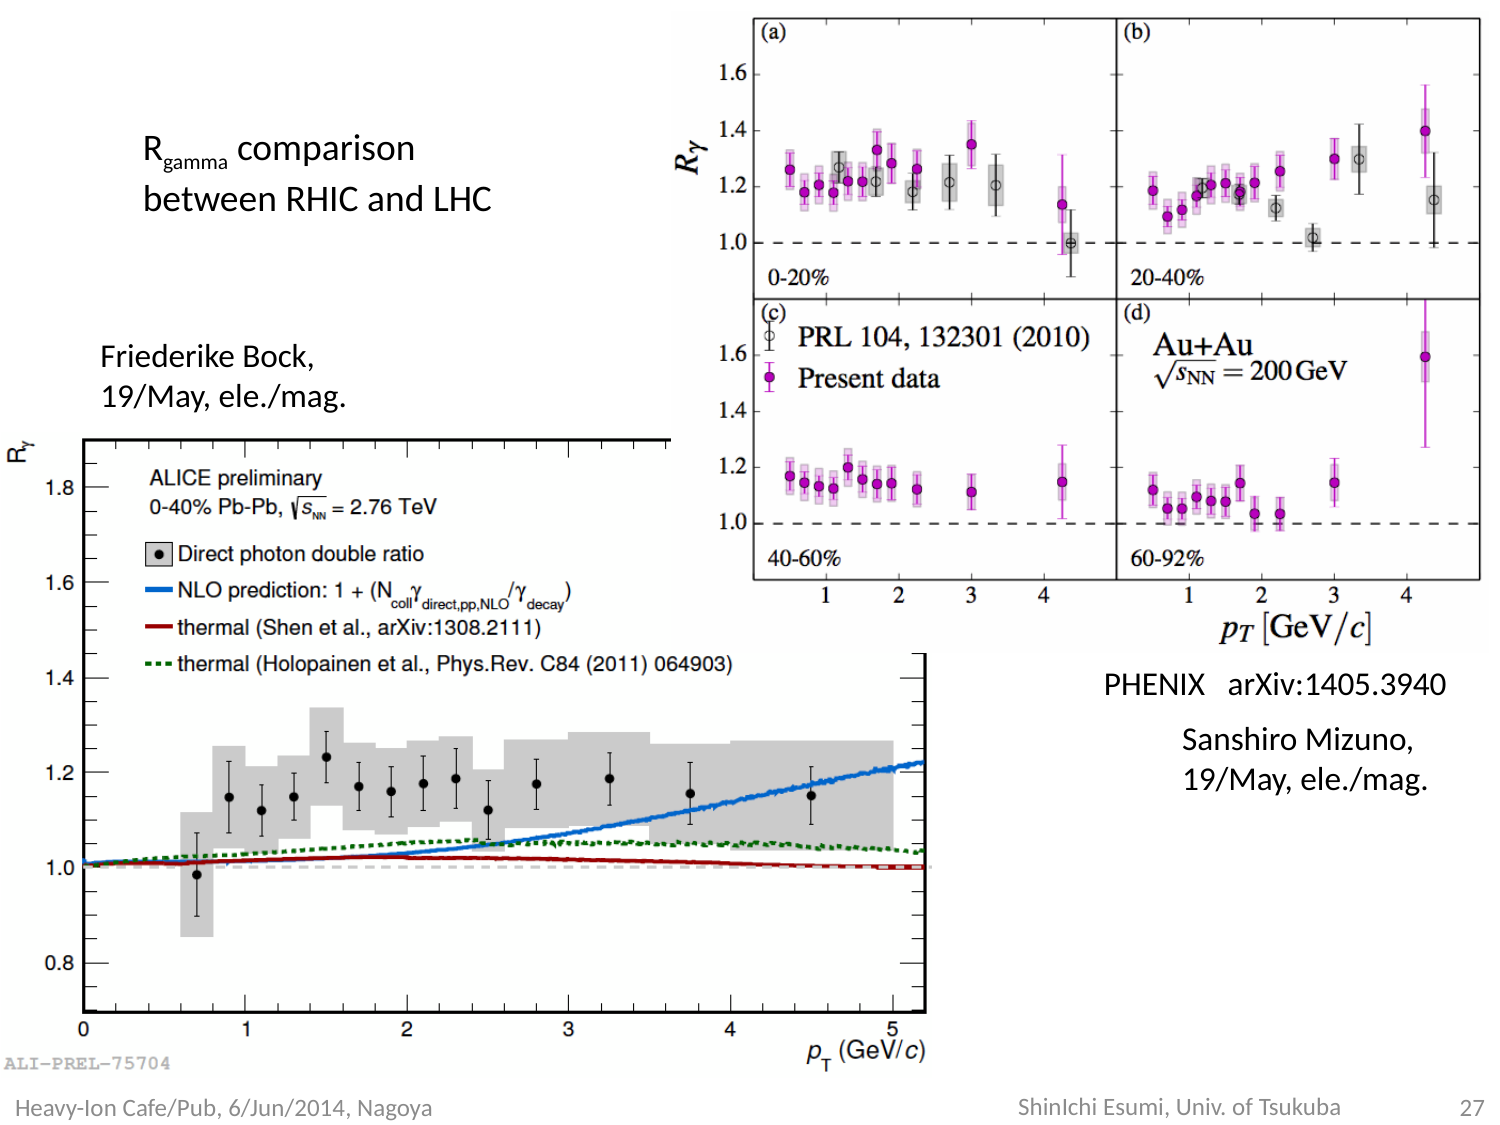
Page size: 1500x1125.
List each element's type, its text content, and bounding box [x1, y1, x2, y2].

text_box Sanshiro Mizuno, 19/May, ele./mag. [1167, 710, 1445, 805]
footer ShinIchi Esumi, Univ. of Tsukuba [966, 1086, 1393, 1125]
slide_number Heavy-Ion Cafe/Pub, 6/Jun/2014, Nagoya [0, 1087, 472, 1125]
text_box PHENIX arXiv:1405.3940 [1089, 662, 1462, 710]
slide_number 27 [1393, 1086, 1500, 1125]
picture [1, 10, 1489, 1078]
text_box Friederike Bock, 19/May, ele./mag. [85, 326, 363, 422]
text_box Rgamma comparison between RHIC and LHC [128, 115, 508, 227]
